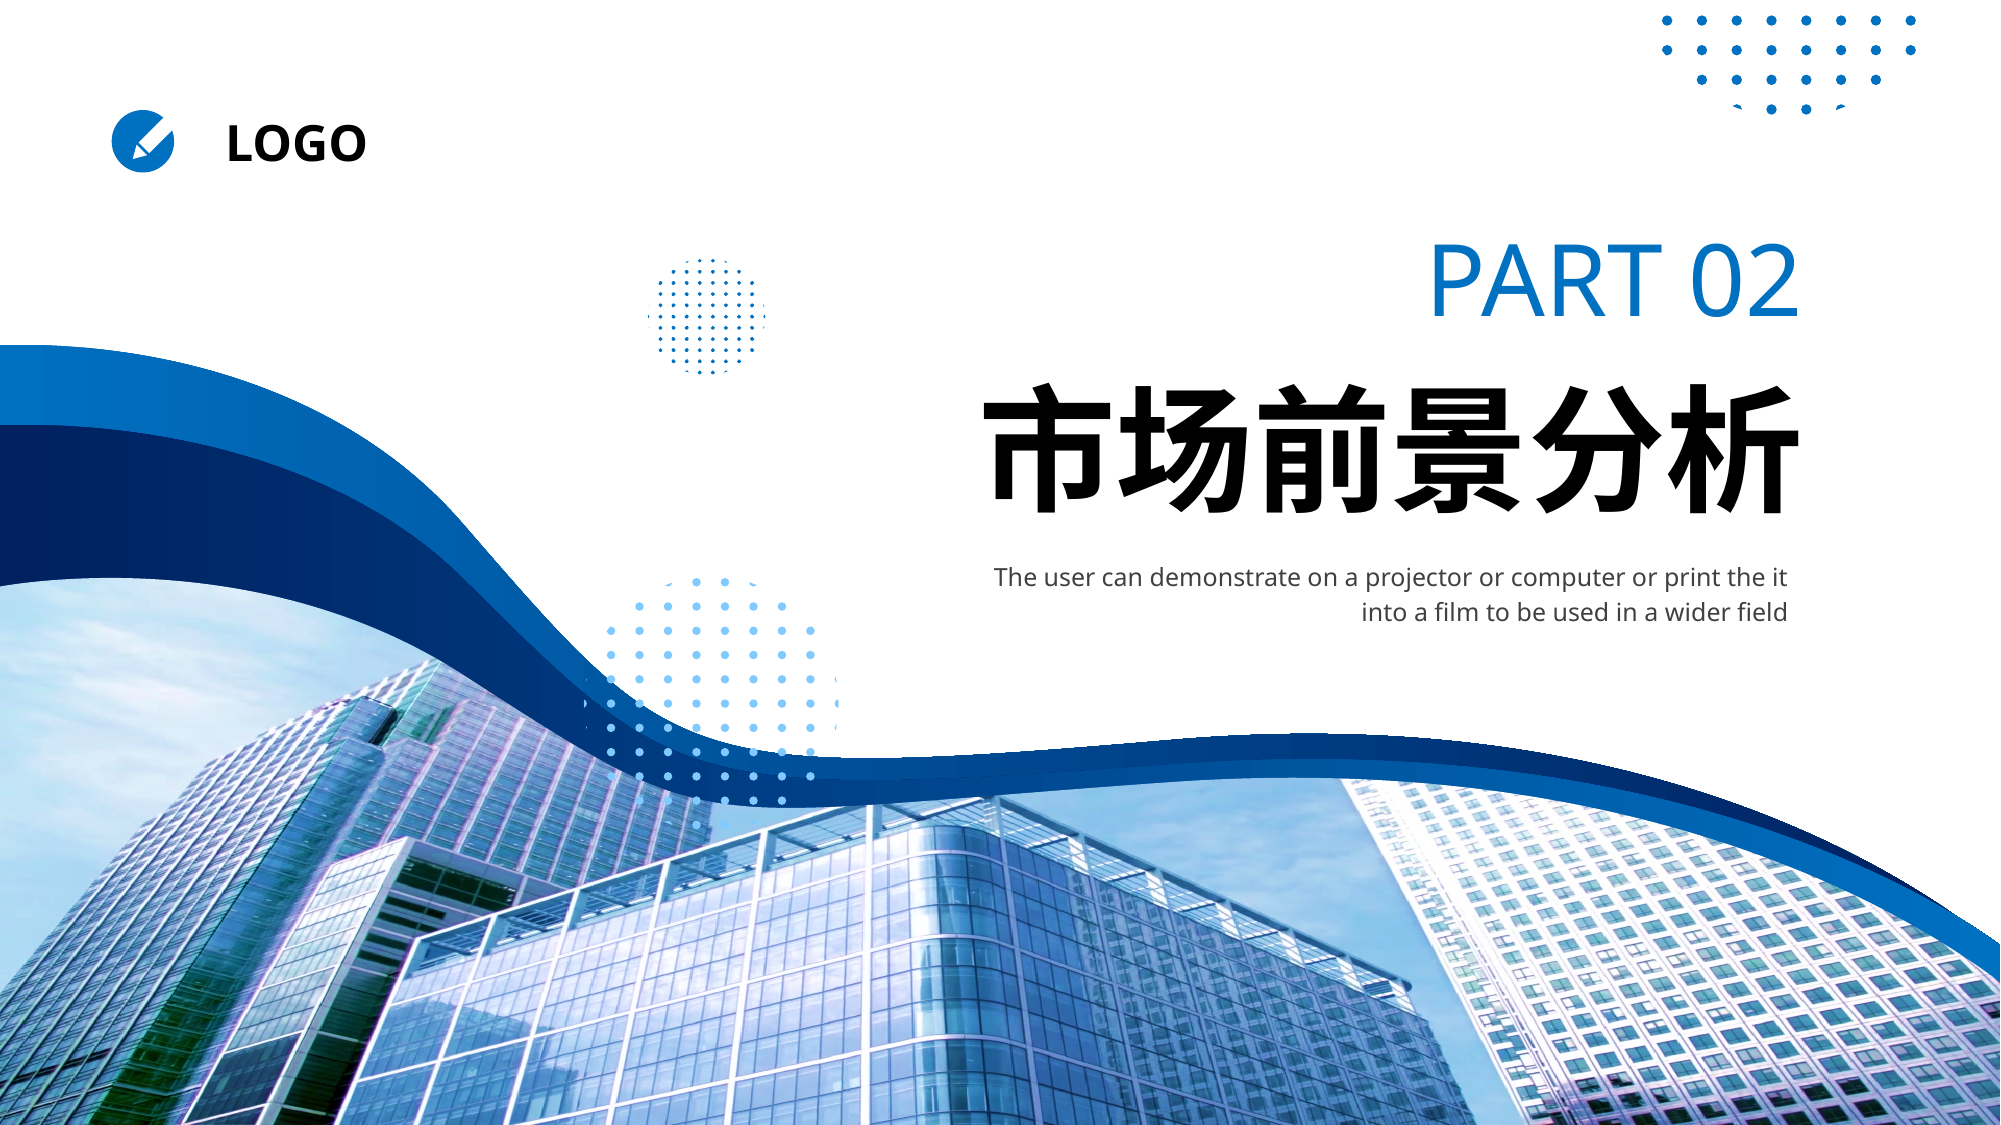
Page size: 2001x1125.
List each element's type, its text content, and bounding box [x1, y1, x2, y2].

text_box [709, 313, 717, 320]
text_box [670, 335, 677, 342]
text_box [1834, 43, 1848, 57]
text_box [722, 291, 730, 298]
text_box [683, 291, 690, 298]
text_box [1730, 43, 1744, 57]
text_box [722, 324, 730, 331]
text_box [722, 302, 730, 309]
text_box [709, 291, 717, 298]
text_box [1869, 14, 1883, 27]
text_box [110, 108, 176, 174]
text_box [1869, 43, 1883, 57]
text_box [683, 335, 690, 342]
text_box [735, 313, 743, 320]
text_box [749, 291, 756, 298]
text_box [683, 268, 690, 276]
text_box [670, 313, 677, 320]
text_box [735, 335, 743, 342]
text_box [1731, 103, 1744, 111]
text_box [735, 291, 743, 298]
text_box [683, 313, 690, 320]
text_box [735, 279, 743, 287]
text_box [749, 313, 756, 320]
text_box [683, 279, 690, 287]
text_box [1660, 14, 1674, 27]
text_box [1695, 73, 1709, 87]
text_box [670, 291, 677, 298]
text_box [1800, 103, 1813, 116]
text_box [749, 335, 756, 342]
text_box [709, 335, 717, 342]
text_box [1834, 14, 1848, 27]
text_box [696, 291, 703, 298]
text_box [696, 279, 703, 287]
text_box [1660, 43, 1674, 57]
text_box PART 02 [1293, 179, 1804, 344]
text_box [1834, 73, 1848, 87]
text_box [657, 335, 664, 342]
text_box [1800, 73, 1813, 87]
text_box [1904, 43, 1917, 57]
text_box [762, 300, 766, 310]
text_box [670, 302, 677, 309]
text_box [1730, 73, 1744, 87]
text_box [749, 302, 756, 309]
text_box [722, 279, 730, 287]
text_box [696, 257, 704, 265]
text_box [1800, 14, 1813, 27]
text_box [1765, 14, 1778, 27]
text_box [1695, 14, 1709, 27]
text_box [1869, 73, 1883, 87]
text_box [709, 257, 717, 265]
text_box [1765, 103, 1778, 116]
text_box [722, 268, 730, 276]
text_box [696, 313, 703, 320]
text_box [1765, 43, 1778, 57]
text_box [696, 302, 703, 309]
text_box [683, 324, 690, 331]
text_box [709, 302, 717, 309]
text_box [722, 335, 730, 342]
text_box [735, 324, 743, 331]
text_box [657, 324, 664, 331]
text_box LOGO [210, 103, 403, 179]
text_box [696, 324, 703, 331]
text_box [657, 291, 664, 298]
text_box [696, 335, 703, 342]
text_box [0, 344, 2000, 1125]
text_box [709, 324, 717, 331]
text_box [670, 324, 677, 331]
text_box [722, 313, 730, 320]
text_box [1904, 14, 1917, 27]
text_box [670, 268, 677, 276]
text_box [749, 324, 756, 331]
text_box [657, 313, 664, 320]
text_box [1834, 103, 1847, 112]
text_box [709, 268, 717, 276]
text_box [735, 302, 743, 309]
text_box [657, 302, 664, 309]
text_box [682, 259, 691, 264]
text_box [1765, 73, 1778, 87]
text_box [709, 279, 717, 287]
text_box [735, 268, 743, 276]
text_box [670, 279, 677, 287]
text_box [1800, 43, 1813, 57]
text_box [683, 302, 690, 309]
text_box [749, 280, 756, 287]
text_box [657, 280, 664, 287]
text_box [696, 268, 703, 276]
text_box [1695, 43, 1709, 57]
text_box [1730, 14, 1744, 27]
